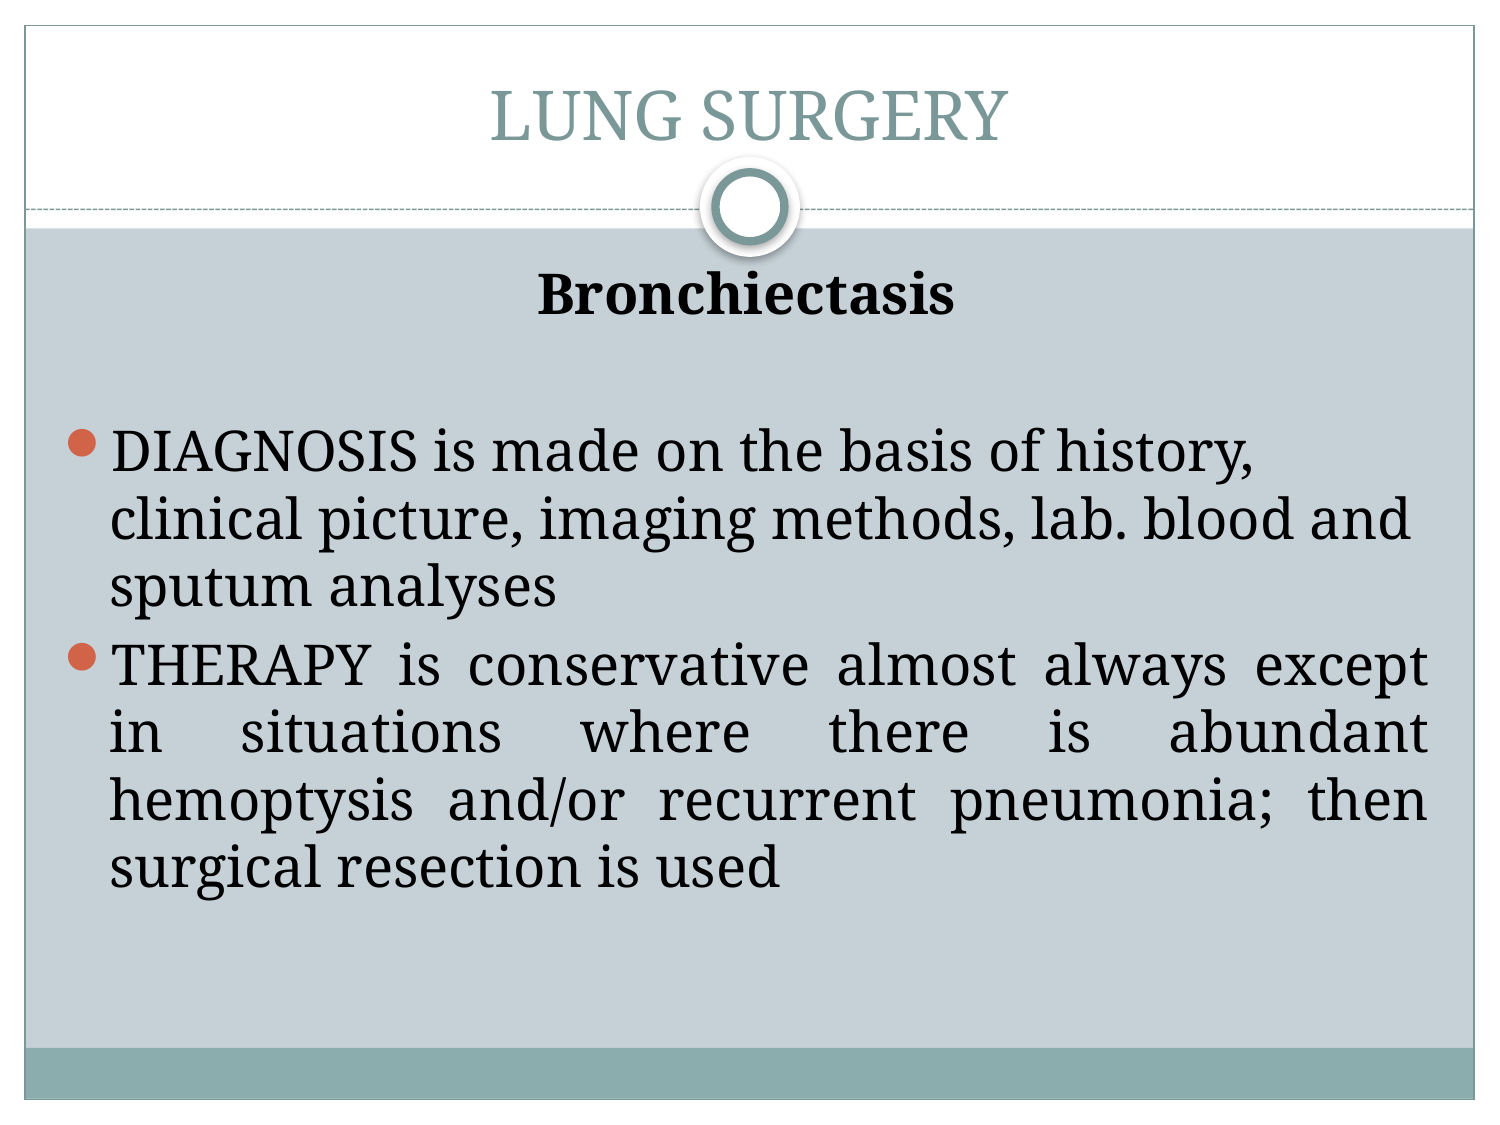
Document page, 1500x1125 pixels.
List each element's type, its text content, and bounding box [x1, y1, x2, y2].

list Bronchiectasis DIAGNOSIS is made on the basis of history, clinical picture, imaging methods, lab. blood and sputum analyses THERAPY is conservative almost always except in situations where there is abundant hemoptysis and/or recurrent pneumonia; then surgical resection is used [49, 250, 1445, 1001]
title LUNG SURGERY [49, 37, 1450, 162]
